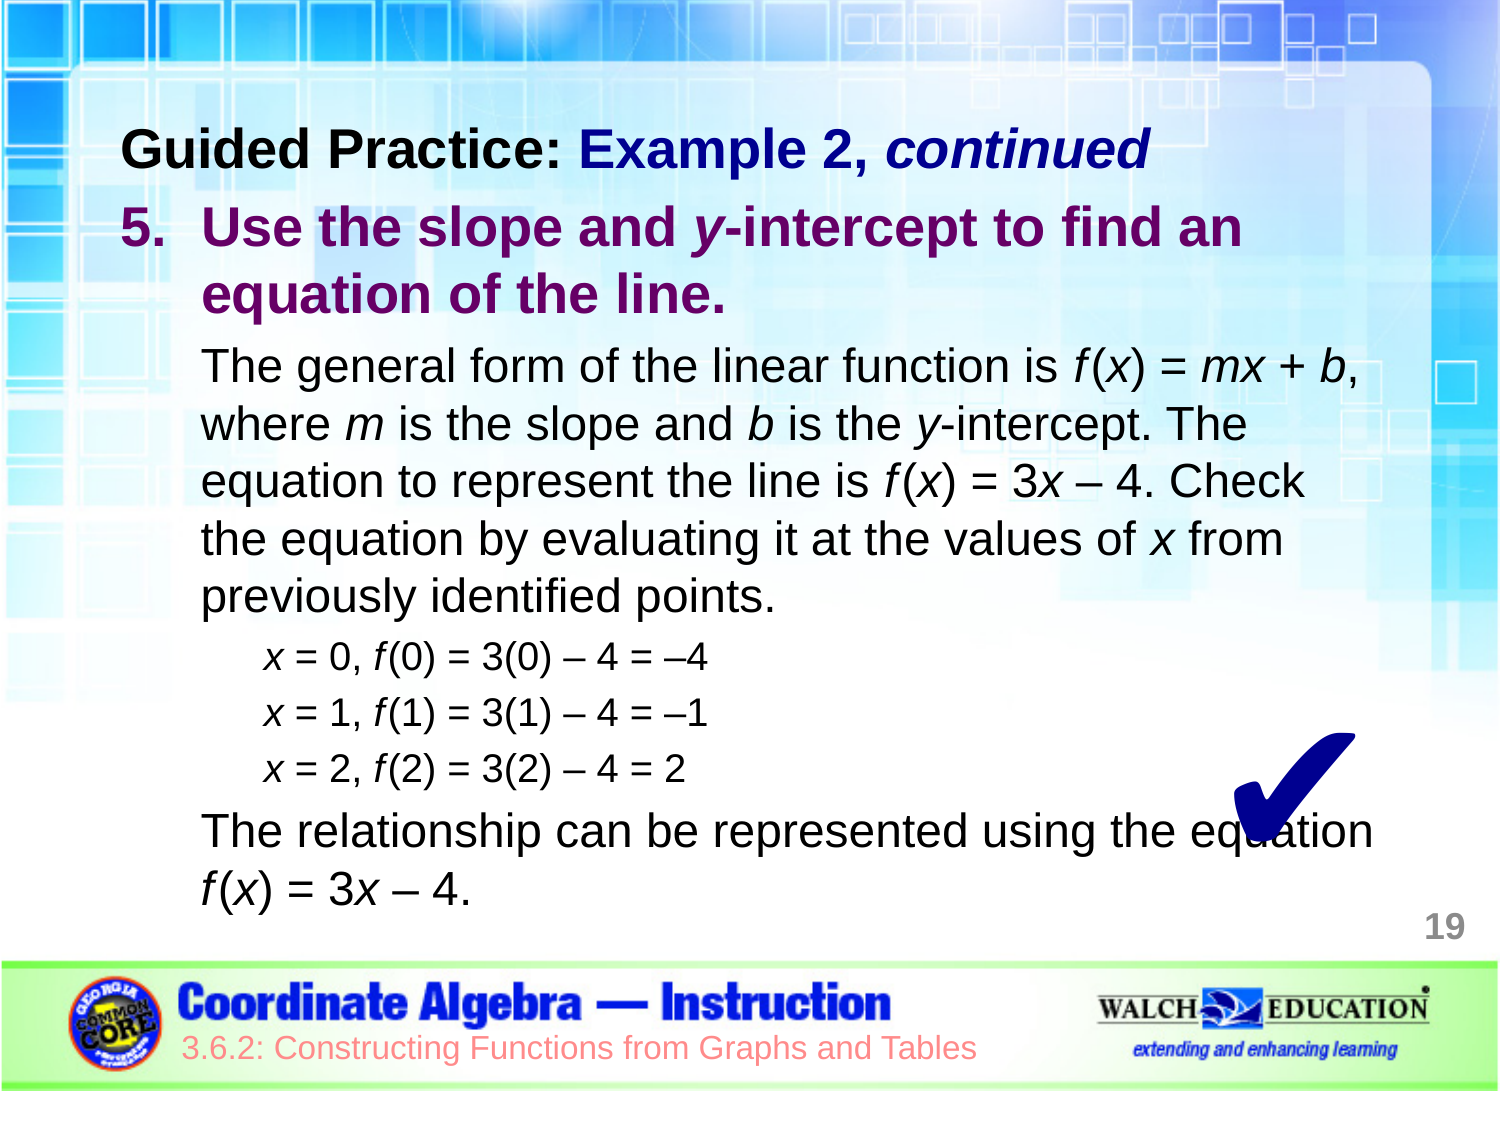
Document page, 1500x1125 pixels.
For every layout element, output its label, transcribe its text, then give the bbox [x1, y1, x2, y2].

text_box ✔ [1128, 651, 1394, 907]
subtitle Guided Practice: Example 2, continued Use the slope and y-intercept to find an equation of the line. The general form of the linear function is f (x) = mx + b, where m is the slope and b is the y-intercept. The equation to represent the line is f (x) = 3x – 4. Check the equation by evaluating it at the values of x from previously identified points. x = 0, f (0) = 3(0) – 4 = –4 x = 1, f (1) = 3(1) – 4 = –1 x = 2, f (2) = 3(2) – 4 = 2 The relationship can be represented using the equation f (x) = 3x – 4. [105, 105, 1394, 925]
picture [1, 0, 1500, 1091]
footer 3.6.2: Constructing Functions from Graphs and Tables [166, 1024, 1080, 1069]
slide_number 19 [1361, 901, 1481, 949]
